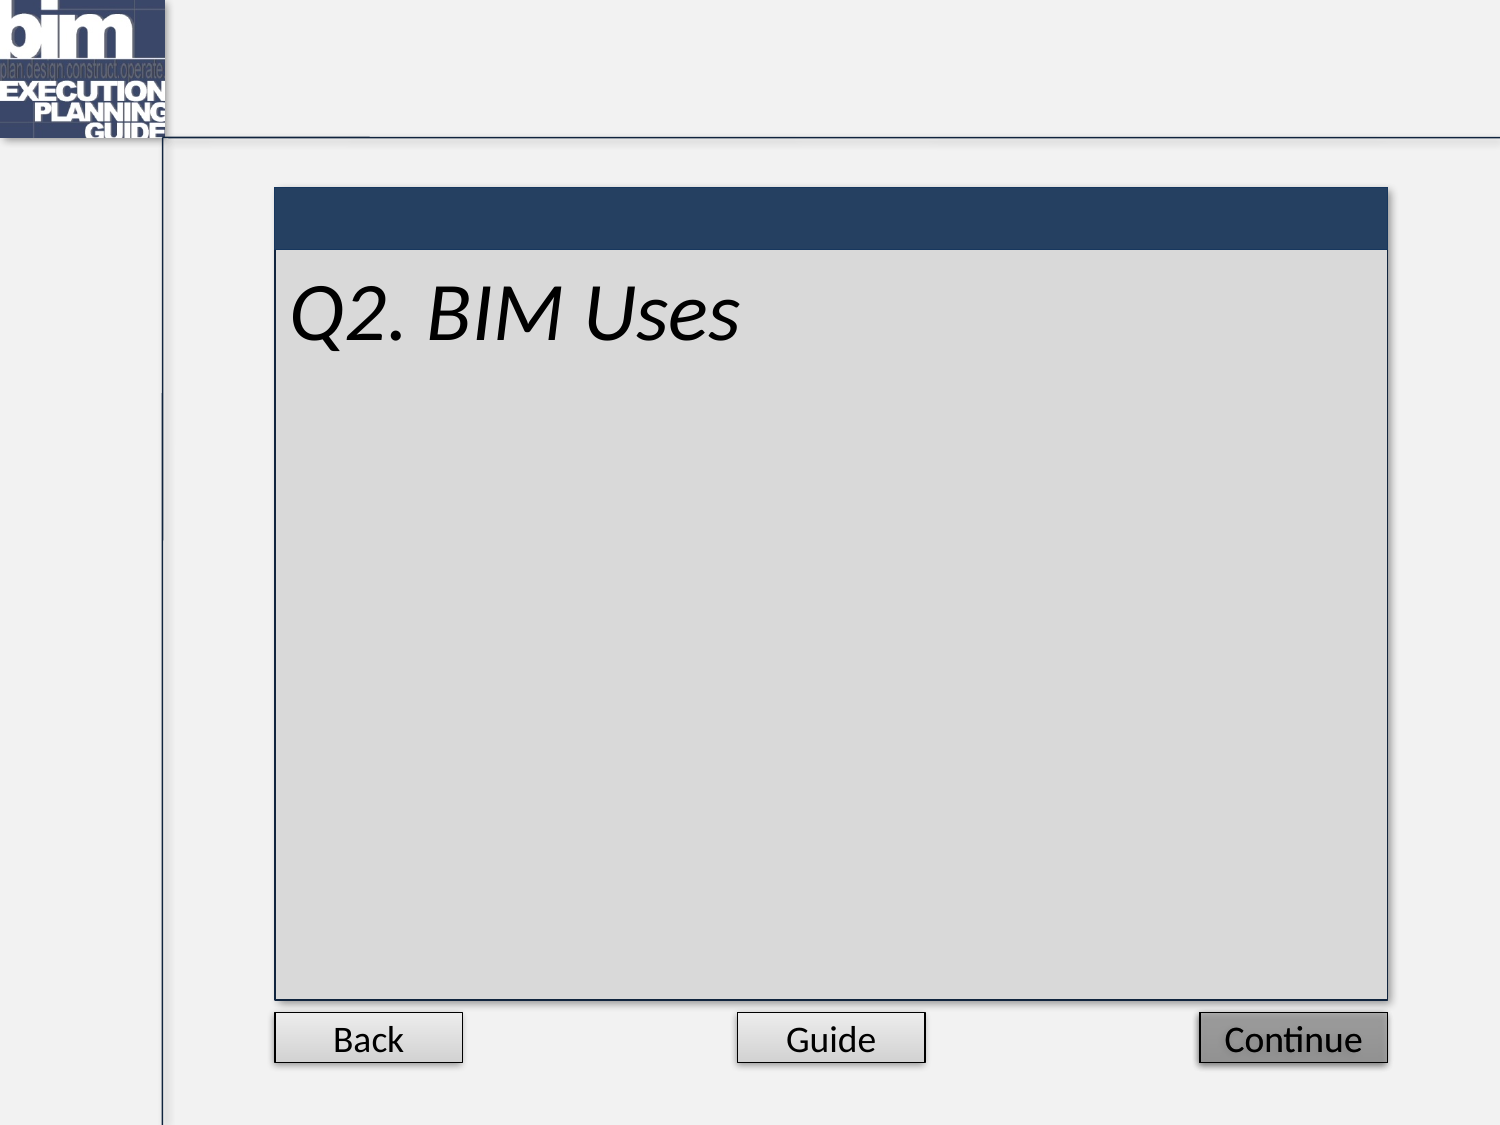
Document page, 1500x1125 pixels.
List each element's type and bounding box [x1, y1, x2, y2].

picture [0, 0, 166, 138]
text_box [274, 1012, 463, 1063]
text_box [0, 185, 1389, 1002]
text_box [1199, 1012, 1388, 1063]
text_box [737, 1012, 926, 1063]
